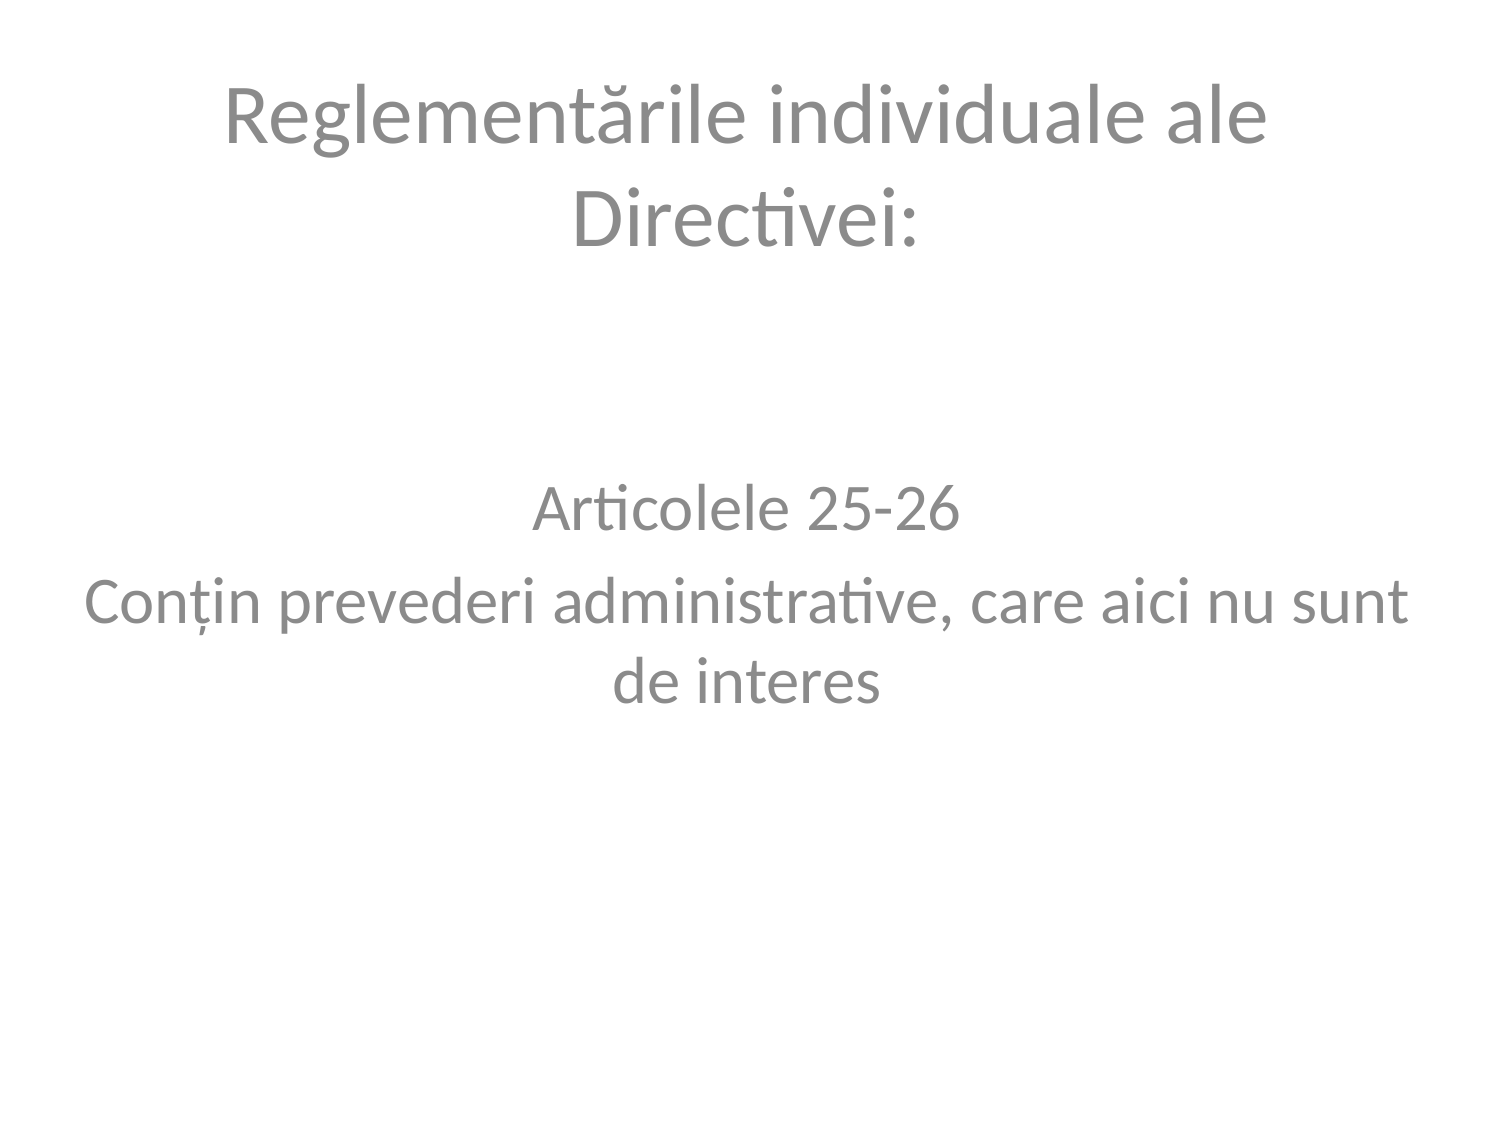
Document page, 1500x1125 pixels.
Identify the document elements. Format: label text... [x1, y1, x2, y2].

subtitle Reglementările individuale ale Directivei: Articolele 25-26 Conțin prevederi administrative, care aici nu sunt de interes [48, 50, 1446, 1063]
